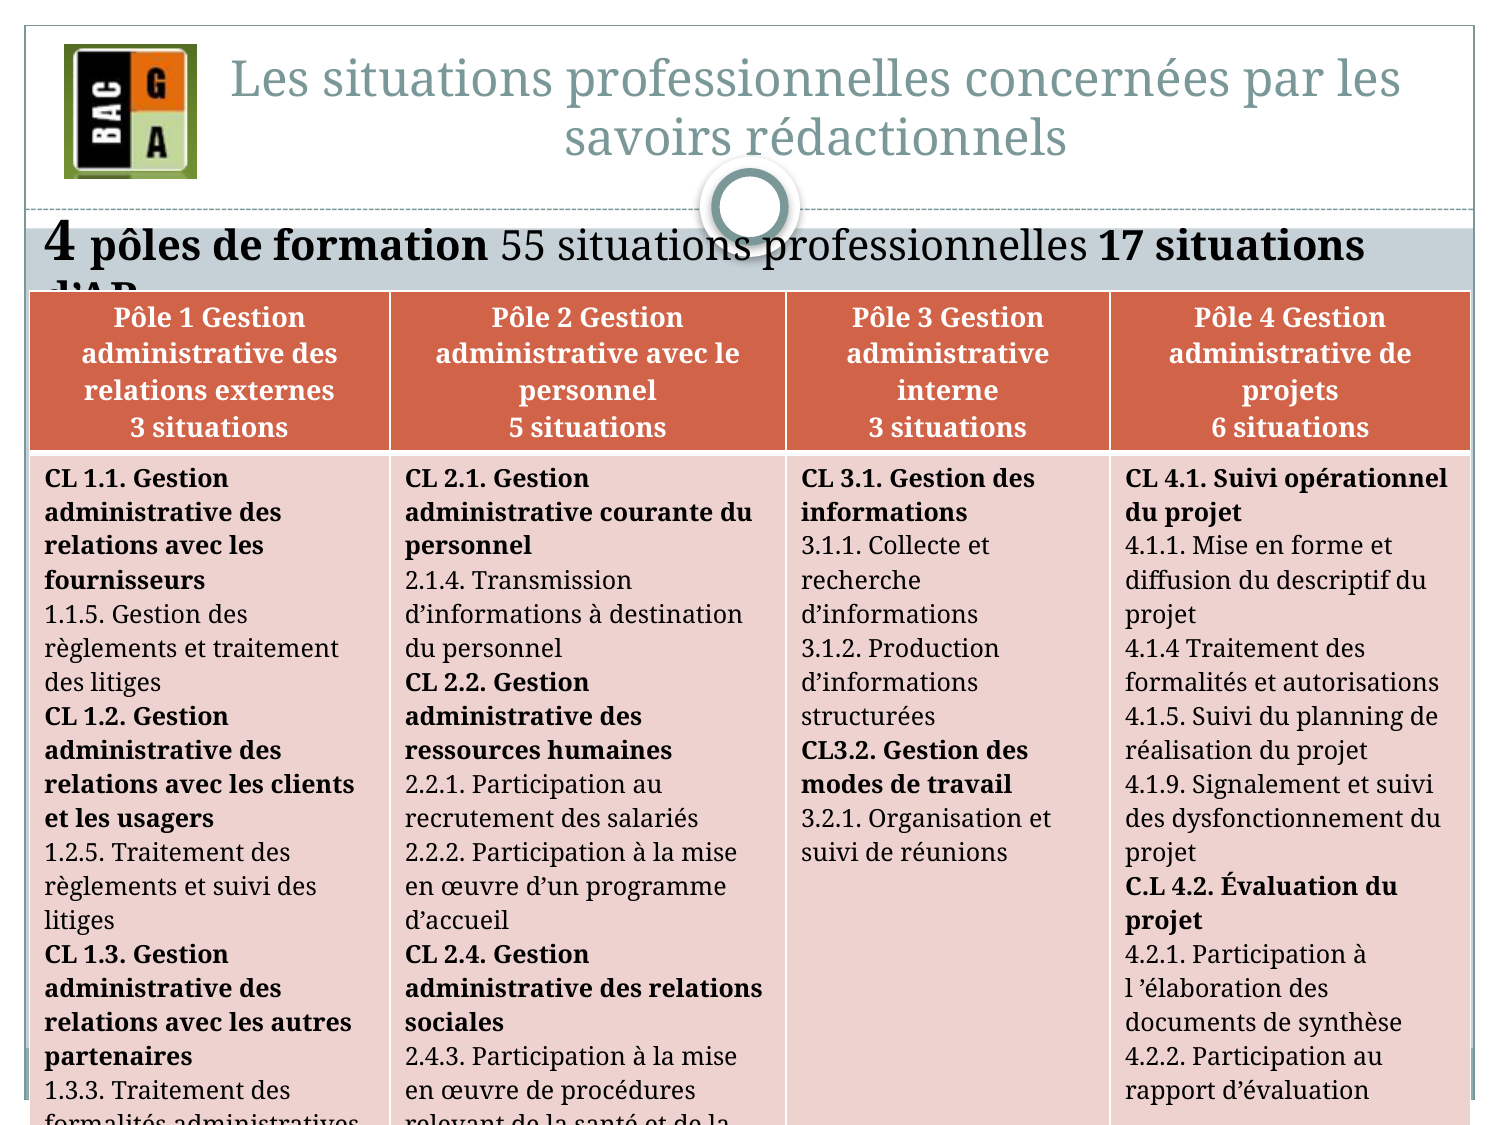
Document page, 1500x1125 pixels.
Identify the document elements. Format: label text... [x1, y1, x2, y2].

list 4 pôles de formation 55 situations professionnelles 17 situations d’AR [29, 196, 1471, 290]
table_header Pôle 4 Gestion administrative de projets 6 situations [1111, 292, 1470, 450]
table_cell CL 3.1. Gestion des informations 3.1.1. Collecte et recherche d’informations 3.1.2. Production d’informations structurées CL3.2. Gestion des modes de travail 3.2.1. Organisation et suivi de réunions [787, 456, 1109, 1125]
title Les situations professionnelles concernées par les savoirs rédactionnels [183, 37, 1450, 173]
table_cell CL 1.1. Gestion administrative des relations avec les fournisseurs 1.1.5. Gestion des règlements et traitement des litiges CL 1.2. Gestion administrative des relations avec les clients et les usagers 1.2.5. Traitement des règlements et suivi des litiges CL 1.3. Gestion administrative des relations avec les autres partenaires 1.3.3. Traitement des formalités administratives [30, 456, 389, 1125]
table_header Pôle 3 Gestion administrative interne 3 situations [787, 292, 1109, 450]
table_cell CL 2.1. Gestion administrative courante du personnel 2.1.4. Transmission d’informations à destination du personnel CL 2.2. Gestion administrative des ressources humaines 2.2.1. Participation au recrutement des salariés 2.2.2. Participation à la mise en œuvre d’un programme d’accueil CL 2.4. Gestion administrative des relations sociales 2.4.3. Participation à la mise en œuvre de procédures relevant de la santé et de la sécurité 2.4.4. Participation à la mise en place d’activités sociales et culturelles [391, 456, 785, 1125]
table_cell CL 4.1. Suivi opérationnel du projet 4.1.1. Mise en forme et diffusion du descriptif du projet 4.1.4 Traitement des formalités et autorisations 4.1.5. Suivi du planning de réalisation du projet 4.1.9. Signalement et suivi des dysfonctionnement du projet C.L 4.2. Évaluation du projet 4.2.1. Participation à l ’élaboration des documents de synthèse 4.2.2. Participation au rapport d’évaluation [1111, 456, 1470, 1125]
picture [64, 44, 197, 180]
table_header Pôle 2 Gestion administrative avec le personnel 5 situations [391, 292, 785, 450]
table_header Pôle 1 Gestion administrative des relations externes 3 situations [30, 292, 389, 450]
